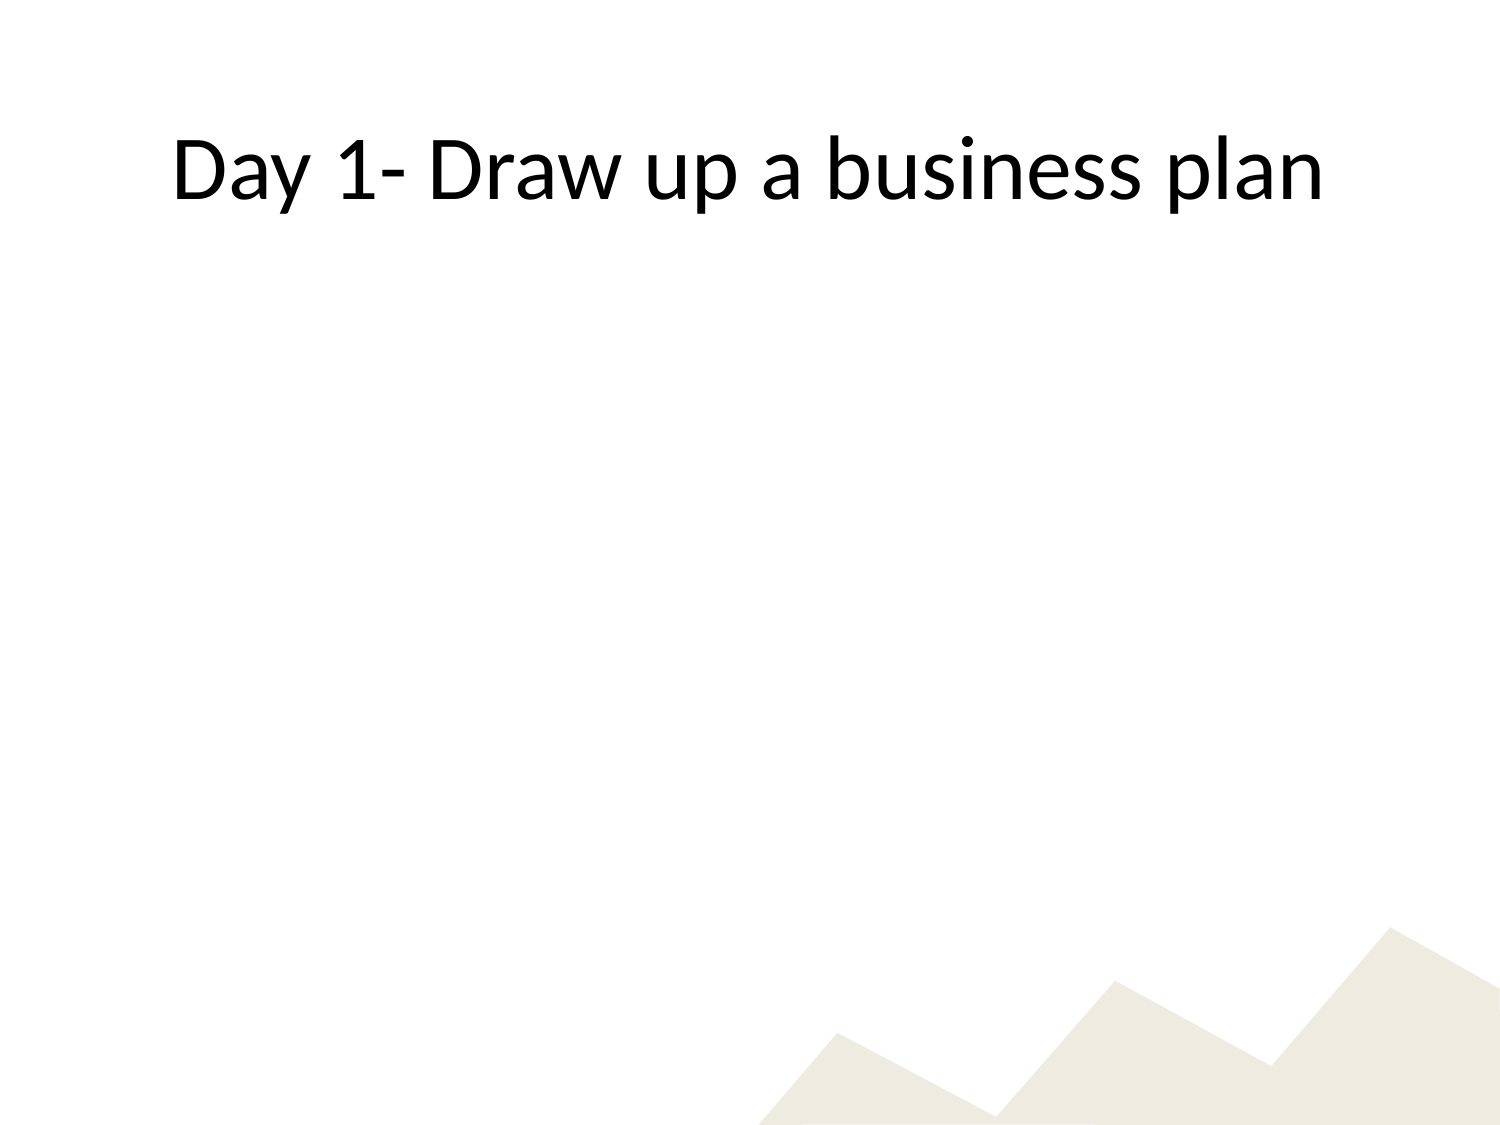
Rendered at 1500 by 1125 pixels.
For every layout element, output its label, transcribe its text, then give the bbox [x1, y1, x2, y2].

title Day 1- Draw up a business plan [75, 45, 1425, 233]
